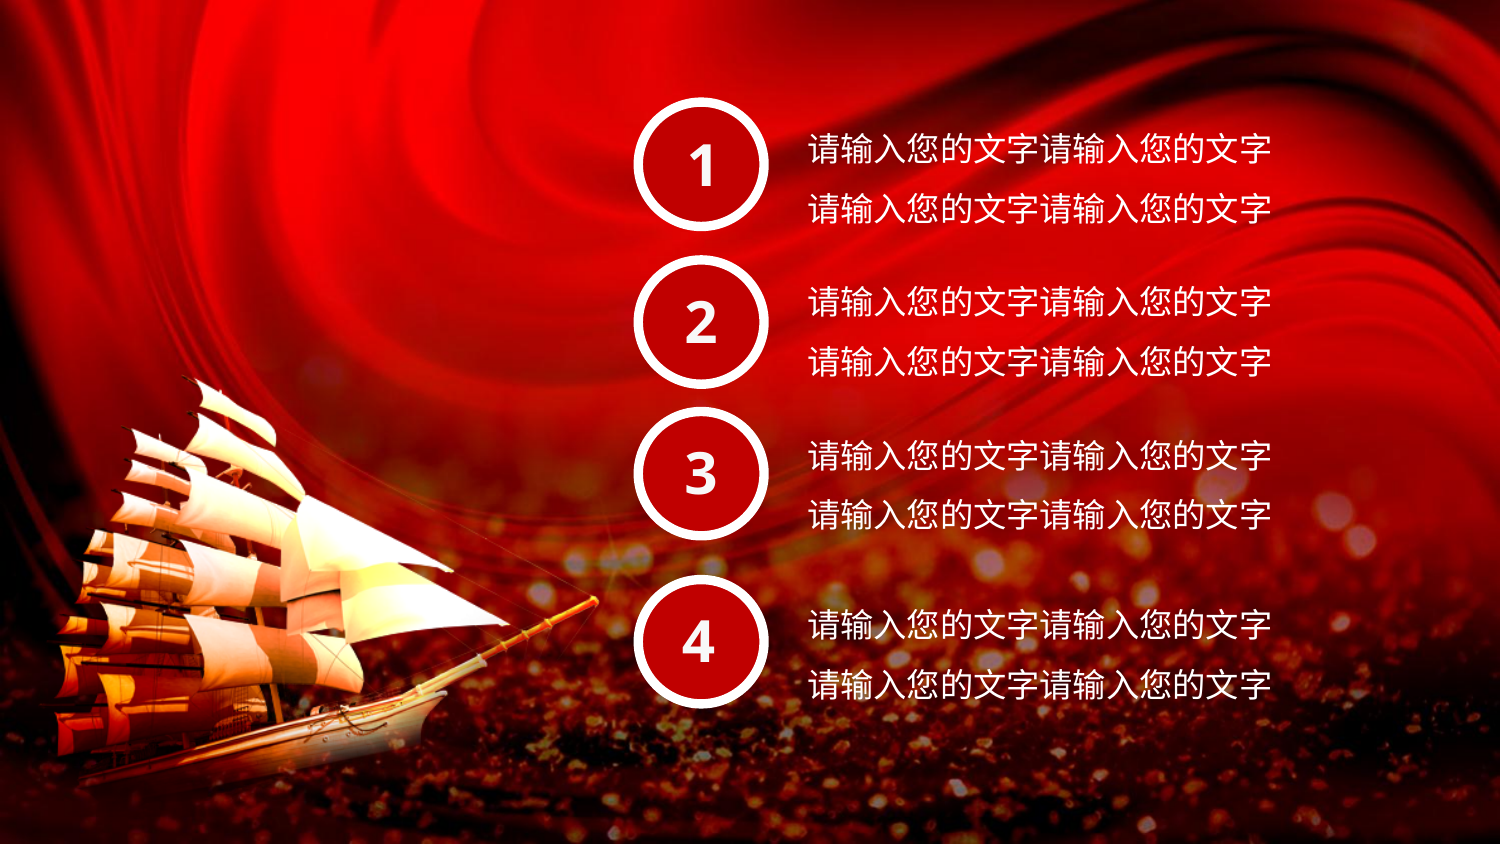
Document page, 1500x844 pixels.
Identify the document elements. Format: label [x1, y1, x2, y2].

text_box [638, 102, 765, 227]
text_box [638, 259, 765, 385]
text_box [638, 411, 765, 536]
text_box [638, 579, 765, 704]
picture [0, 0, 1500, 844]
